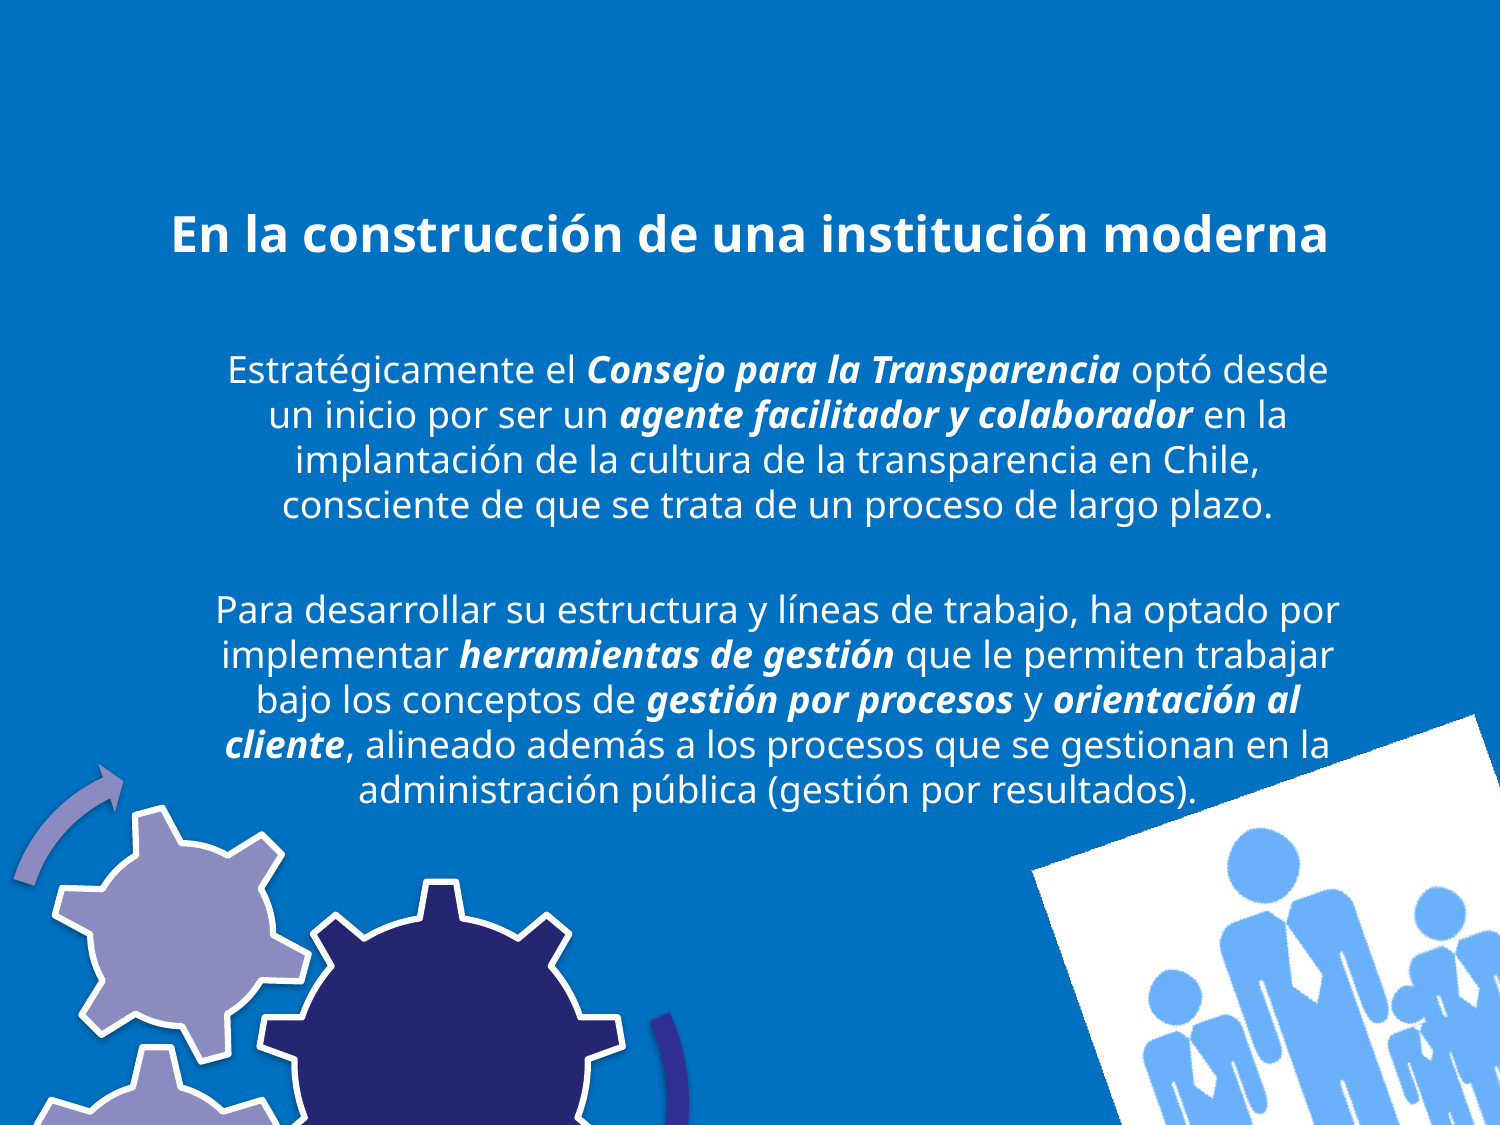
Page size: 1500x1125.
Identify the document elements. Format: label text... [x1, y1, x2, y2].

picture [1031, 714, 1500, 1125]
list Estratégicamente el Consejo para la Transparencia optó desde un inicio por ser un agente facilitador y colaborador en la implantación de la cultura de la transparencia en Chile, consciente de que se trata de un proceso de largo plazo. Para desarrollar su estructura y líneas de trabajo, ha optado por implementar herramientas de gestión que le permiten trabajar bajo los conceptos de gestión por procesos y orientación al cliente, alineado además a los procesos que se gestionan en la administración pública (gestión por resultados). [135, 337, 1365, 941]
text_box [0, 774, 649, 1125]
title En la construcción de una institución moderna [112, 138, 1388, 327]
